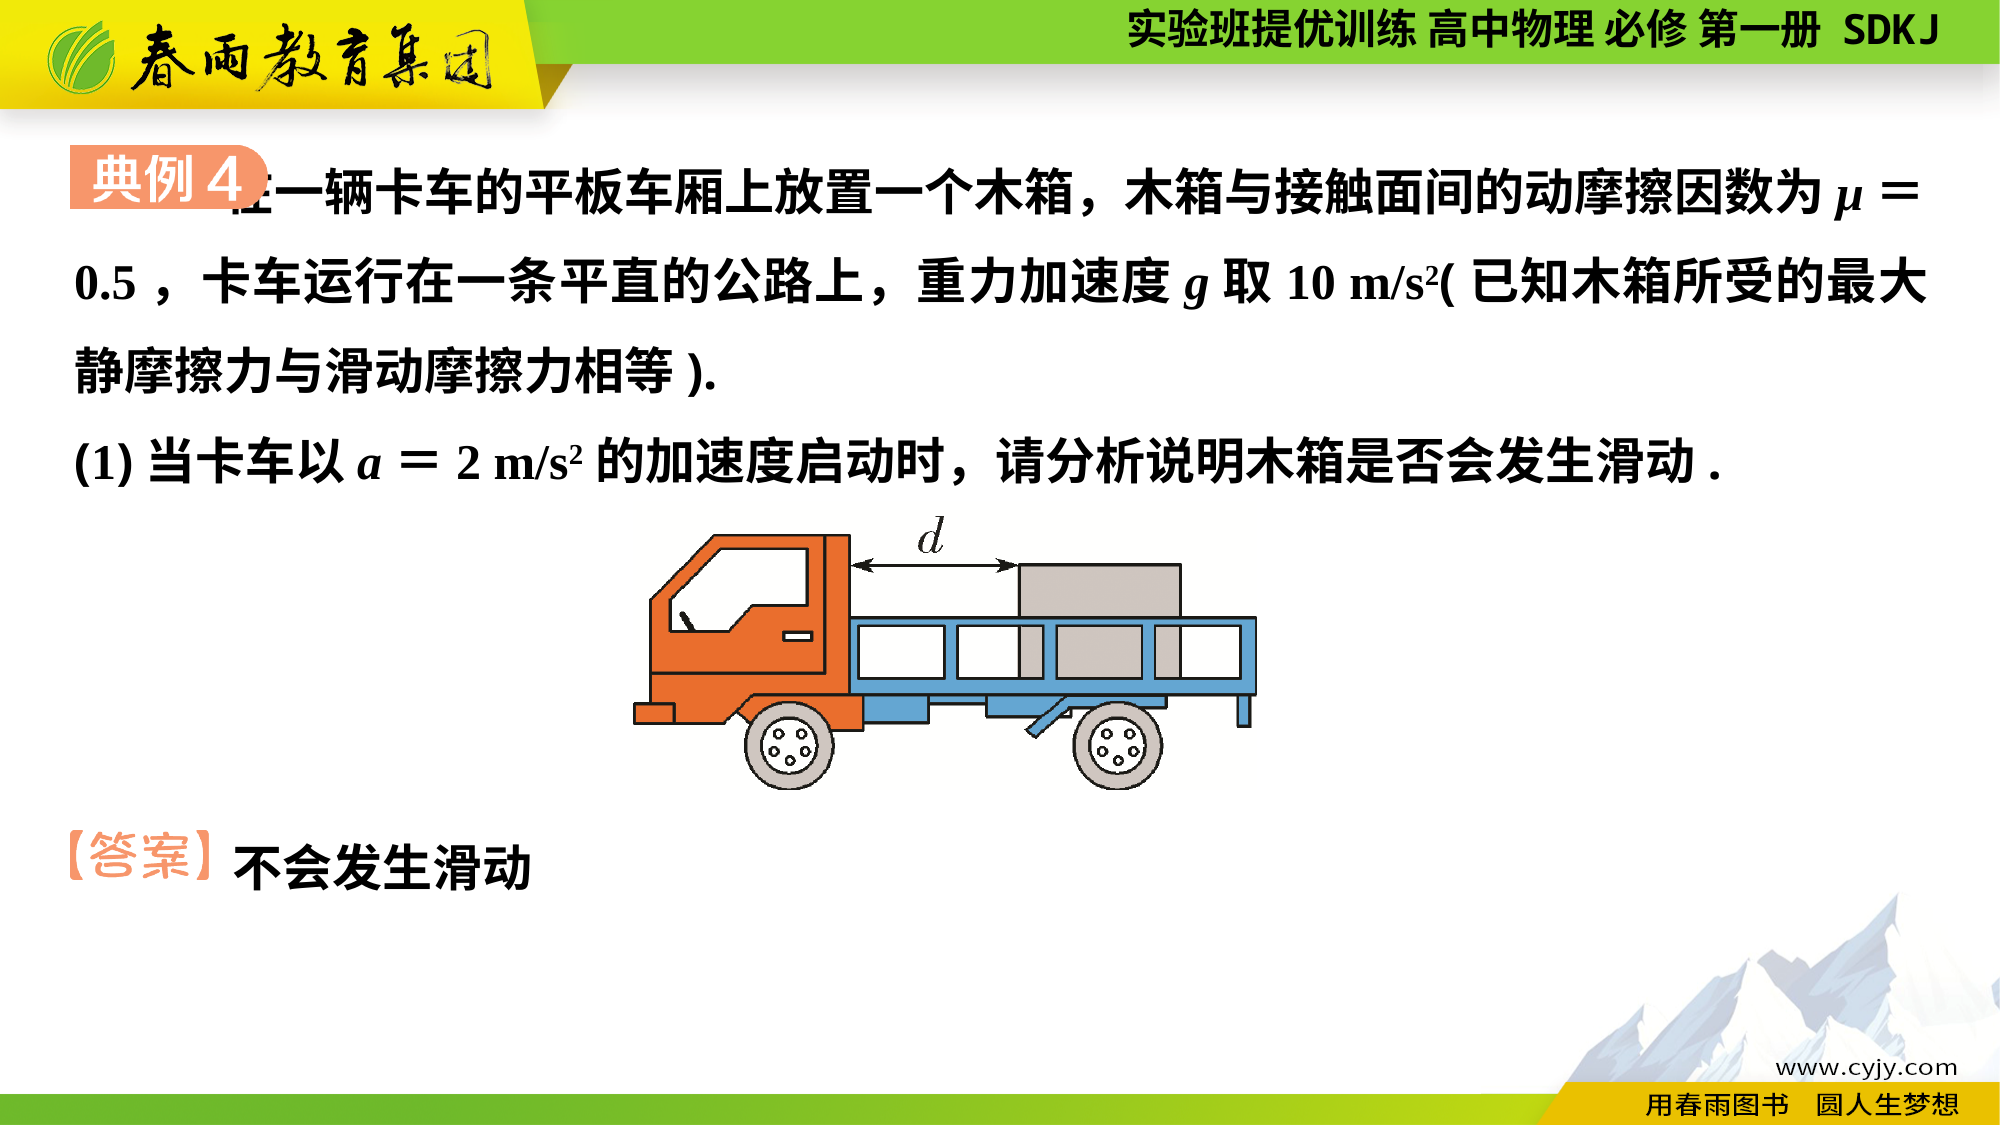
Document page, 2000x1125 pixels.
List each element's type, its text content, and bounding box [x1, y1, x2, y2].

list 在一辆卡车的平板车厢上放置一个木箱，木箱与接触面间的动摩擦因数为μ＝0.5，卡车运行在一条平直的公路上，重力加速度g取10 m/s2(已知木箱所受的最大静摩擦力与滑动摩擦力相等). (1)当卡车以a＝2 m/s2的加速度启动时，请分析说明木箱是否会发生滑动. [59, 122, 1944, 502]
picture [0, 0, 2000, 1125]
text_box 不会发生滑动 [59, 798, 1944, 904]
